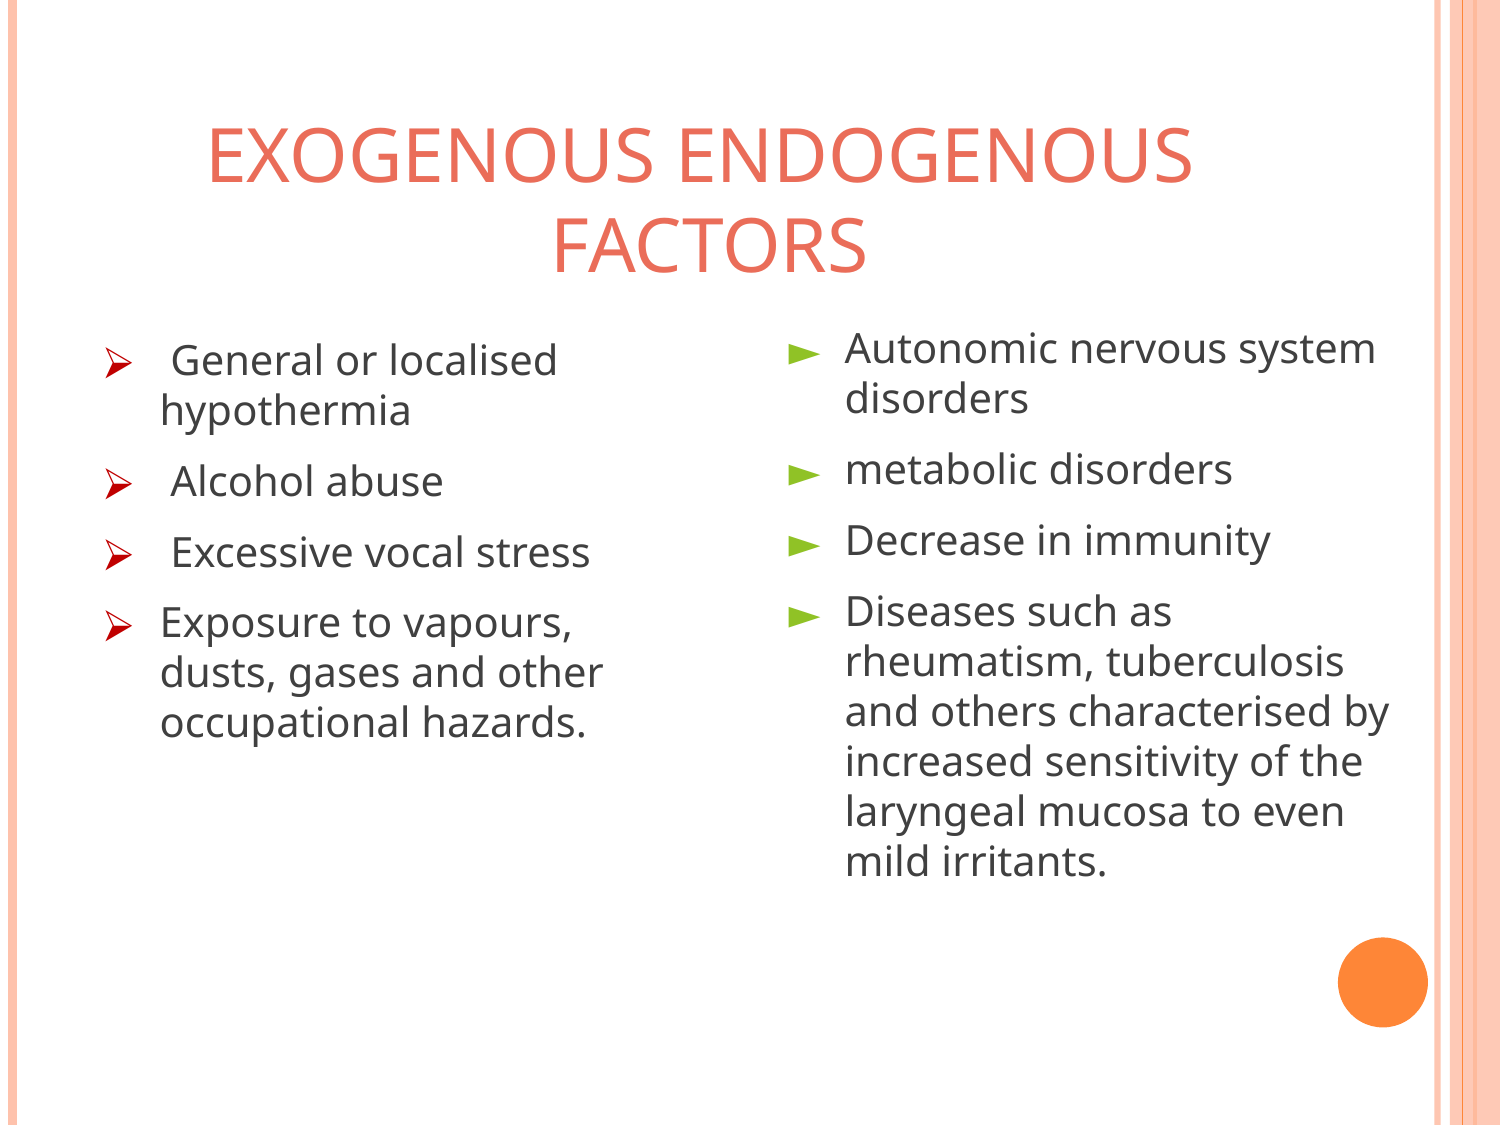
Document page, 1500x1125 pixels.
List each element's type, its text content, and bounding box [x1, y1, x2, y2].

text_box General or localised hypothermia Alcohol abuse Excessive vocal stress Exposure to vapours, dusts, gases and other occupational hazards. [88, 326, 656, 963]
text_box Autonomic nervous system disorders metabolic disorders Decrease in immunity Diseases such as rheumatism, tuberculosis and others characterised by increased sensitivity of the laryngeal mucosa to even mild irritants. [773, 314, 1412, 1038]
text_box EXOGENOUS ENDOGENOUS FACTORS [83, 99, 1317, 317]
